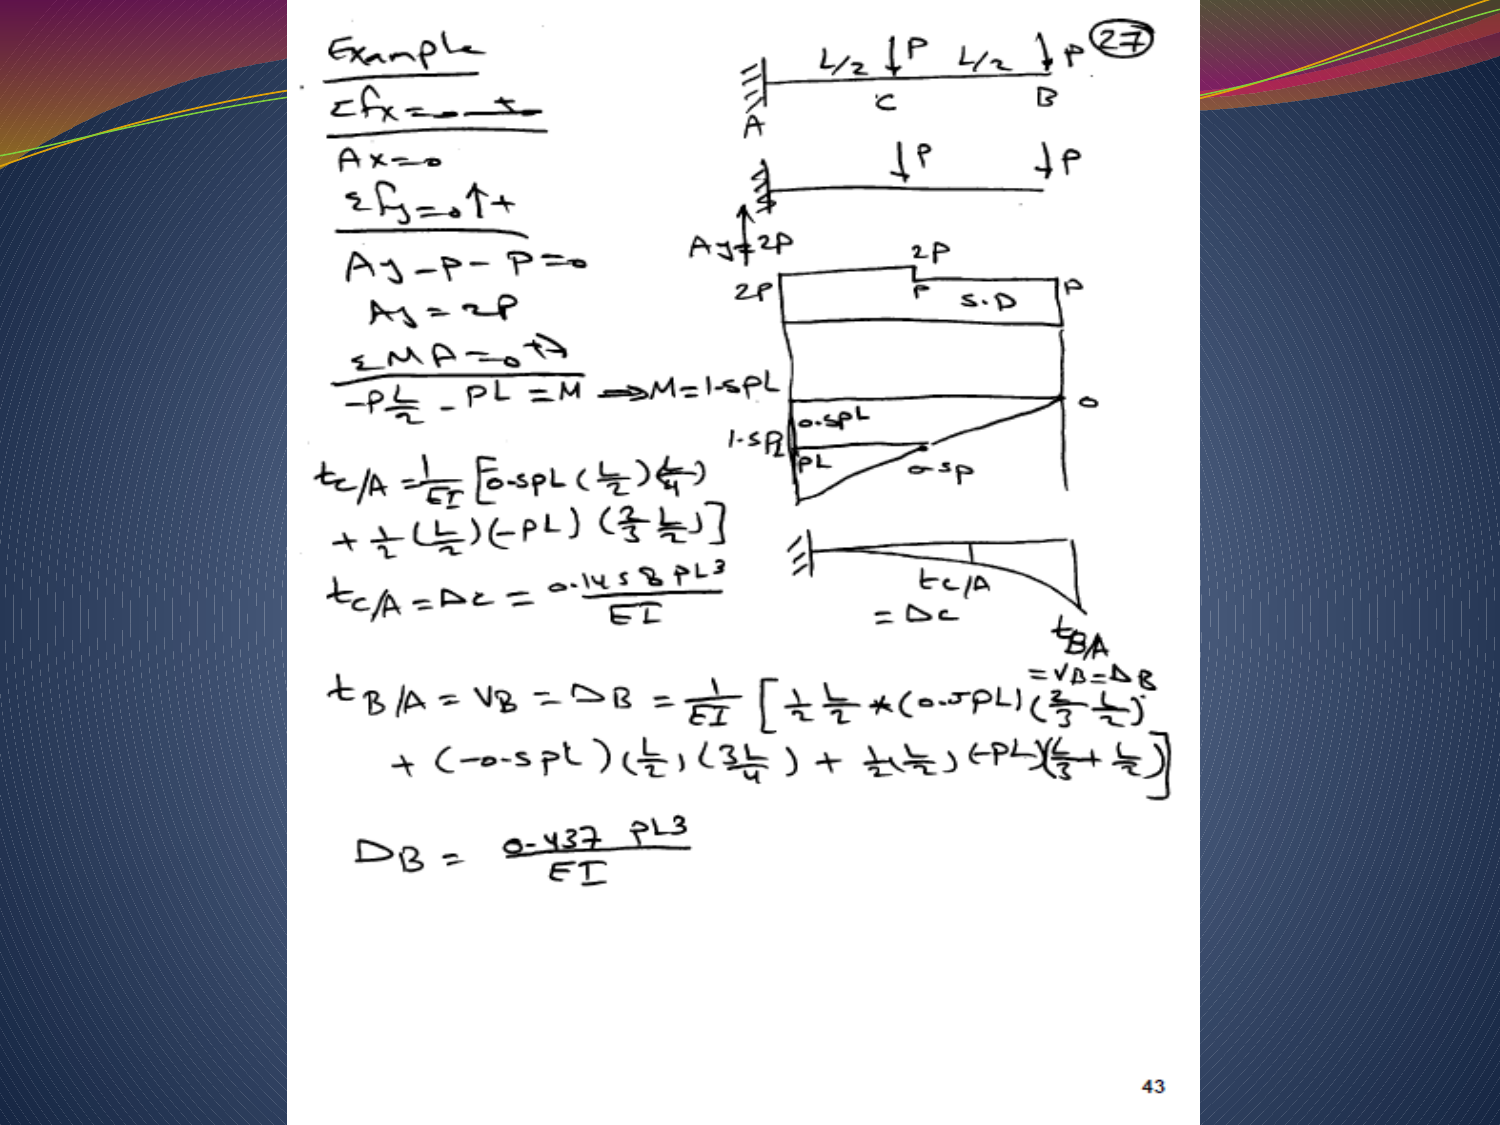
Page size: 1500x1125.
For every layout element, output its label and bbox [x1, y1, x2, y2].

picture [287, 0, 1201, 1125]
